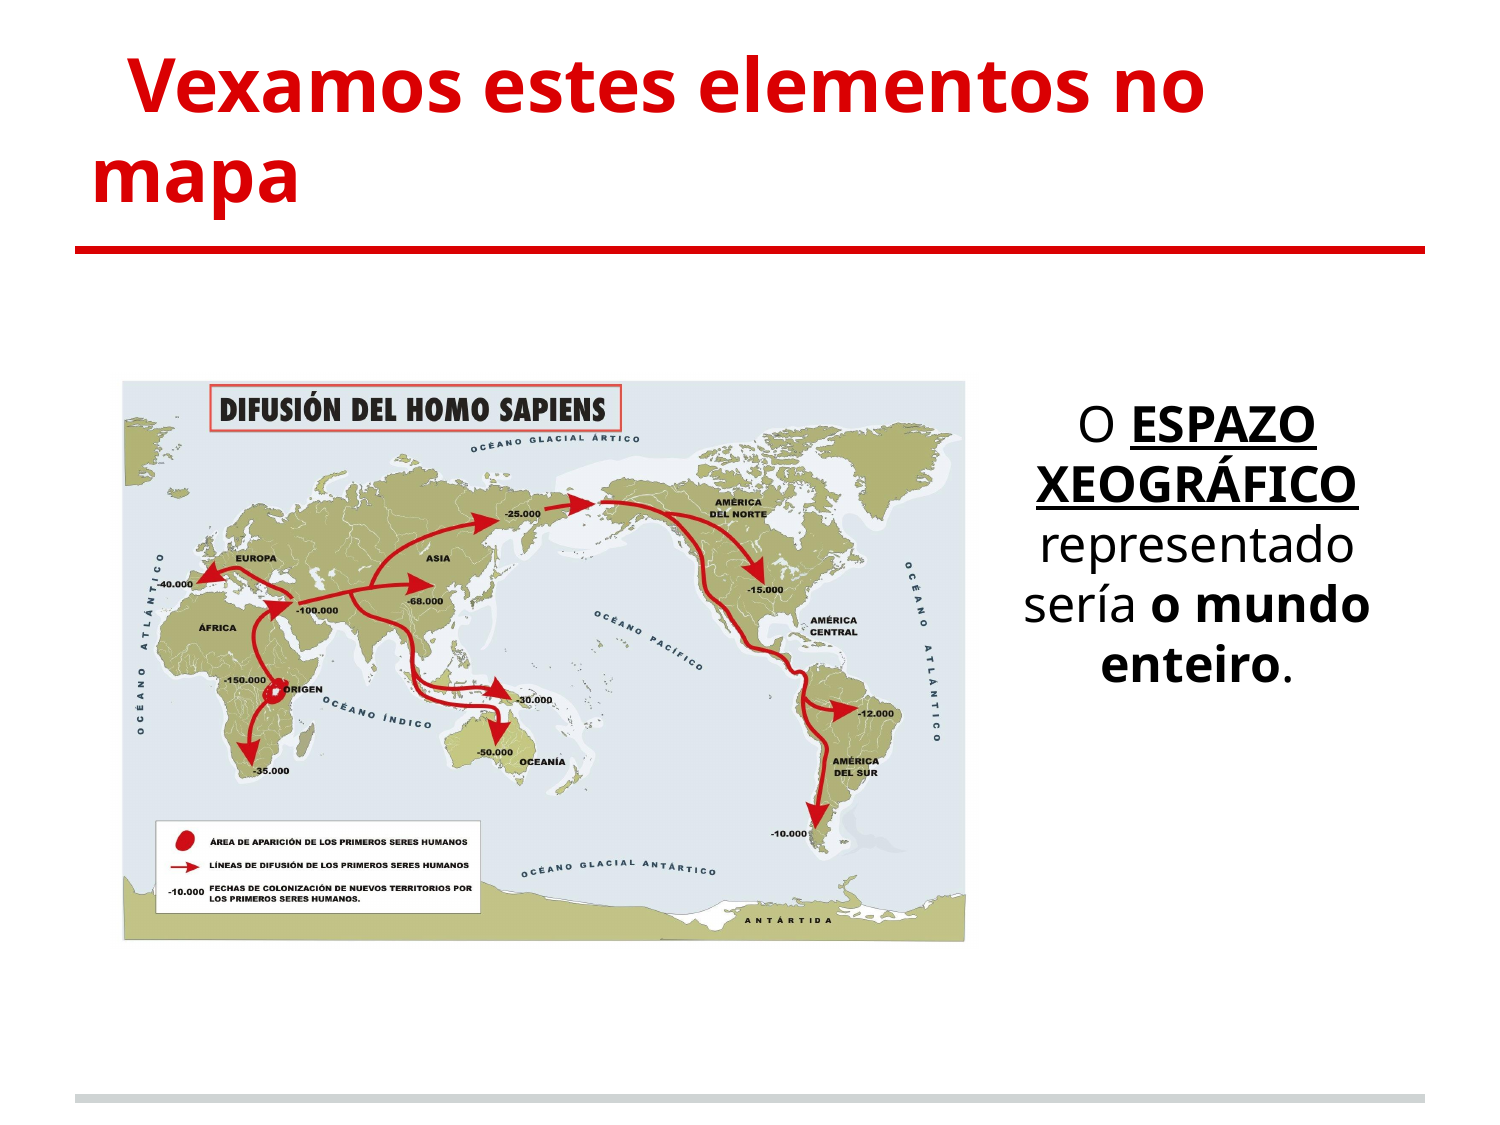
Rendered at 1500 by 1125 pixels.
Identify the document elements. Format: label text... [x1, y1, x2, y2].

title Vexamos estes elementos no mapa [75, 45, 1425, 233]
text_box O ESPAZO XEOGRÁFICO representado sería o mundo enteiro. [978, 377, 1417, 710]
text_box [110, 372, 979, 950]
